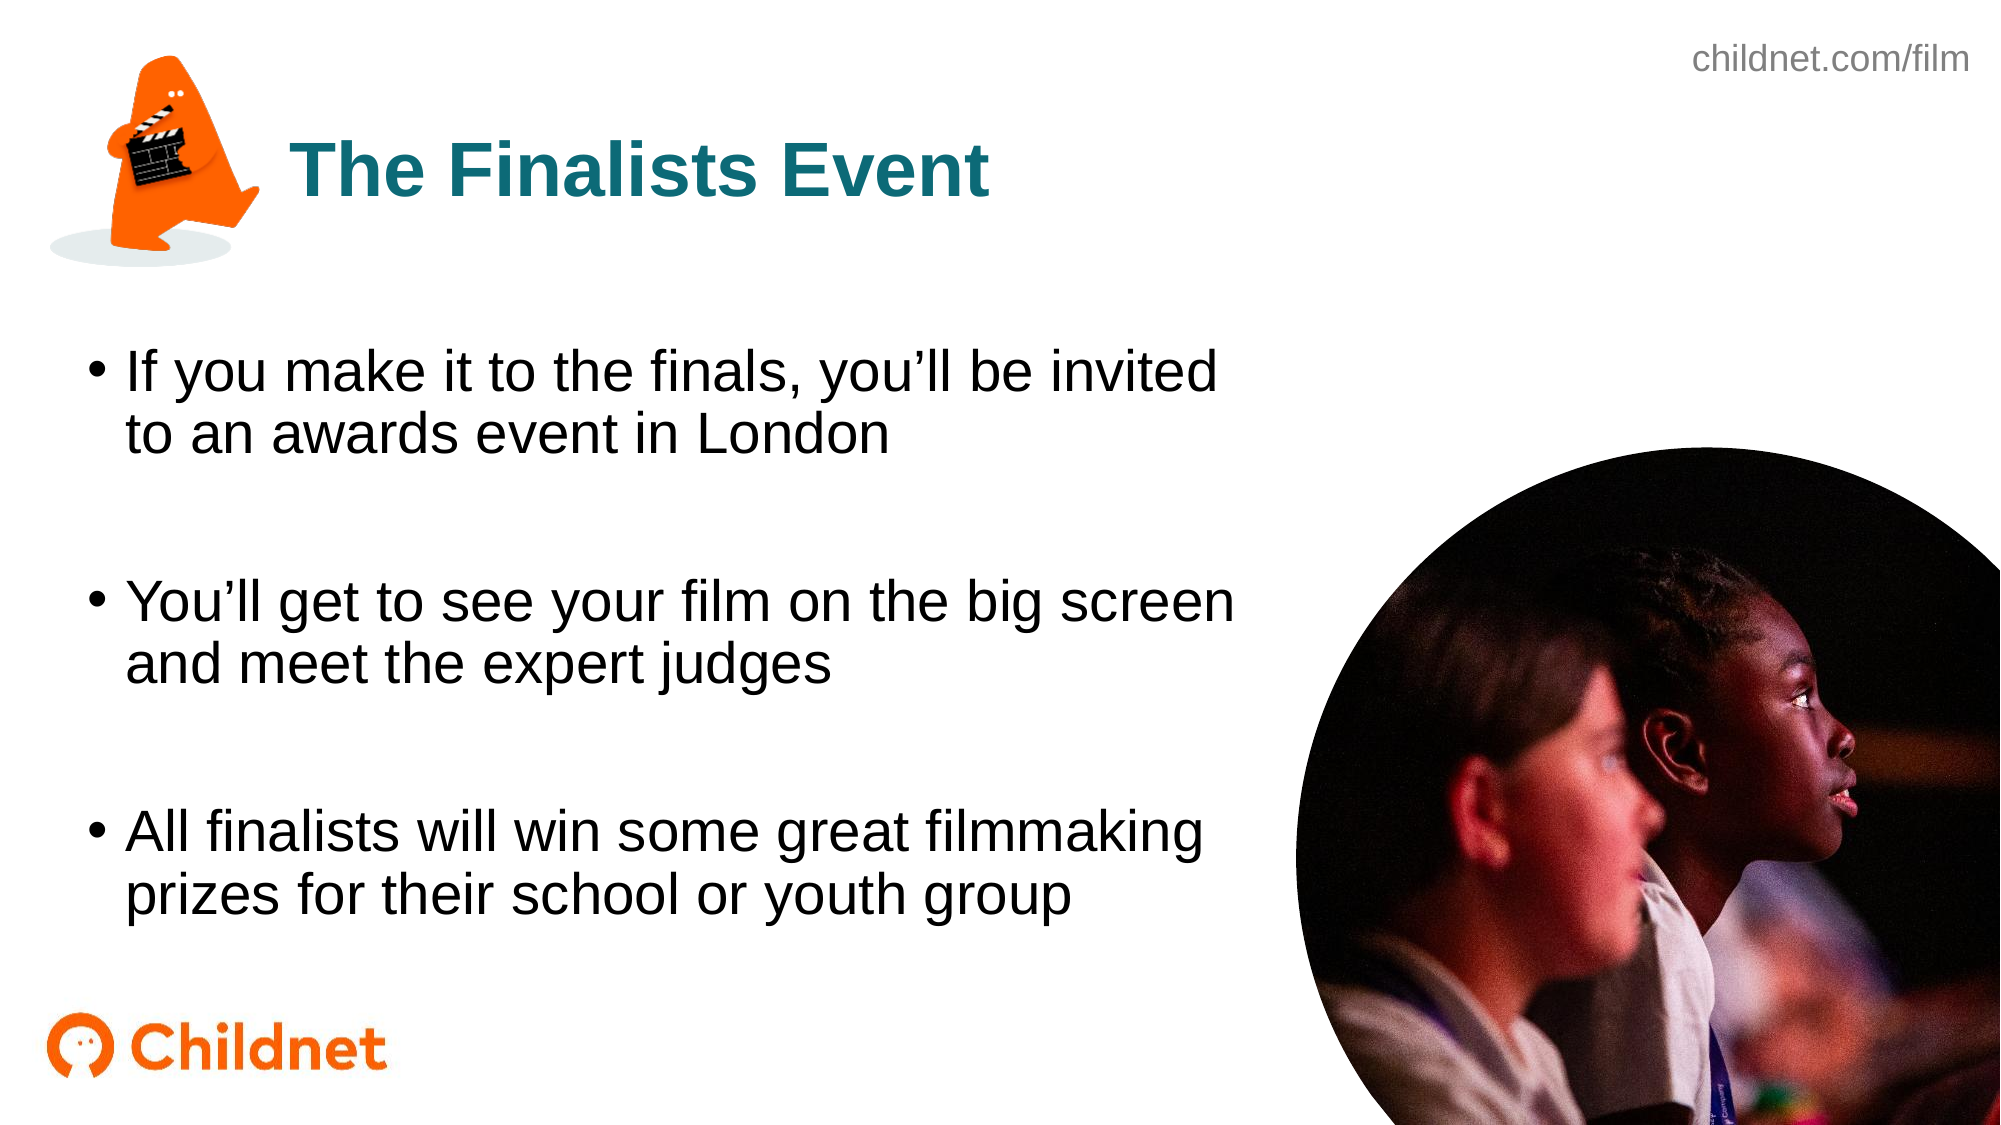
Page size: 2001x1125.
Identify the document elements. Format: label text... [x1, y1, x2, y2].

picture [1296, 447, 2000, 1125]
picture [30, 43, 308, 280]
picture [0, 965, 434, 1125]
title The Finalists Event [274, 62, 1874, 281]
list If you make it to the finals, you’ll be invited to an awards event in London You’ll get to see your film on the big screen and meet the expert judges All finalists will win some great filmmaking prizes for their school or youth group [72, 333, 1284, 1047]
